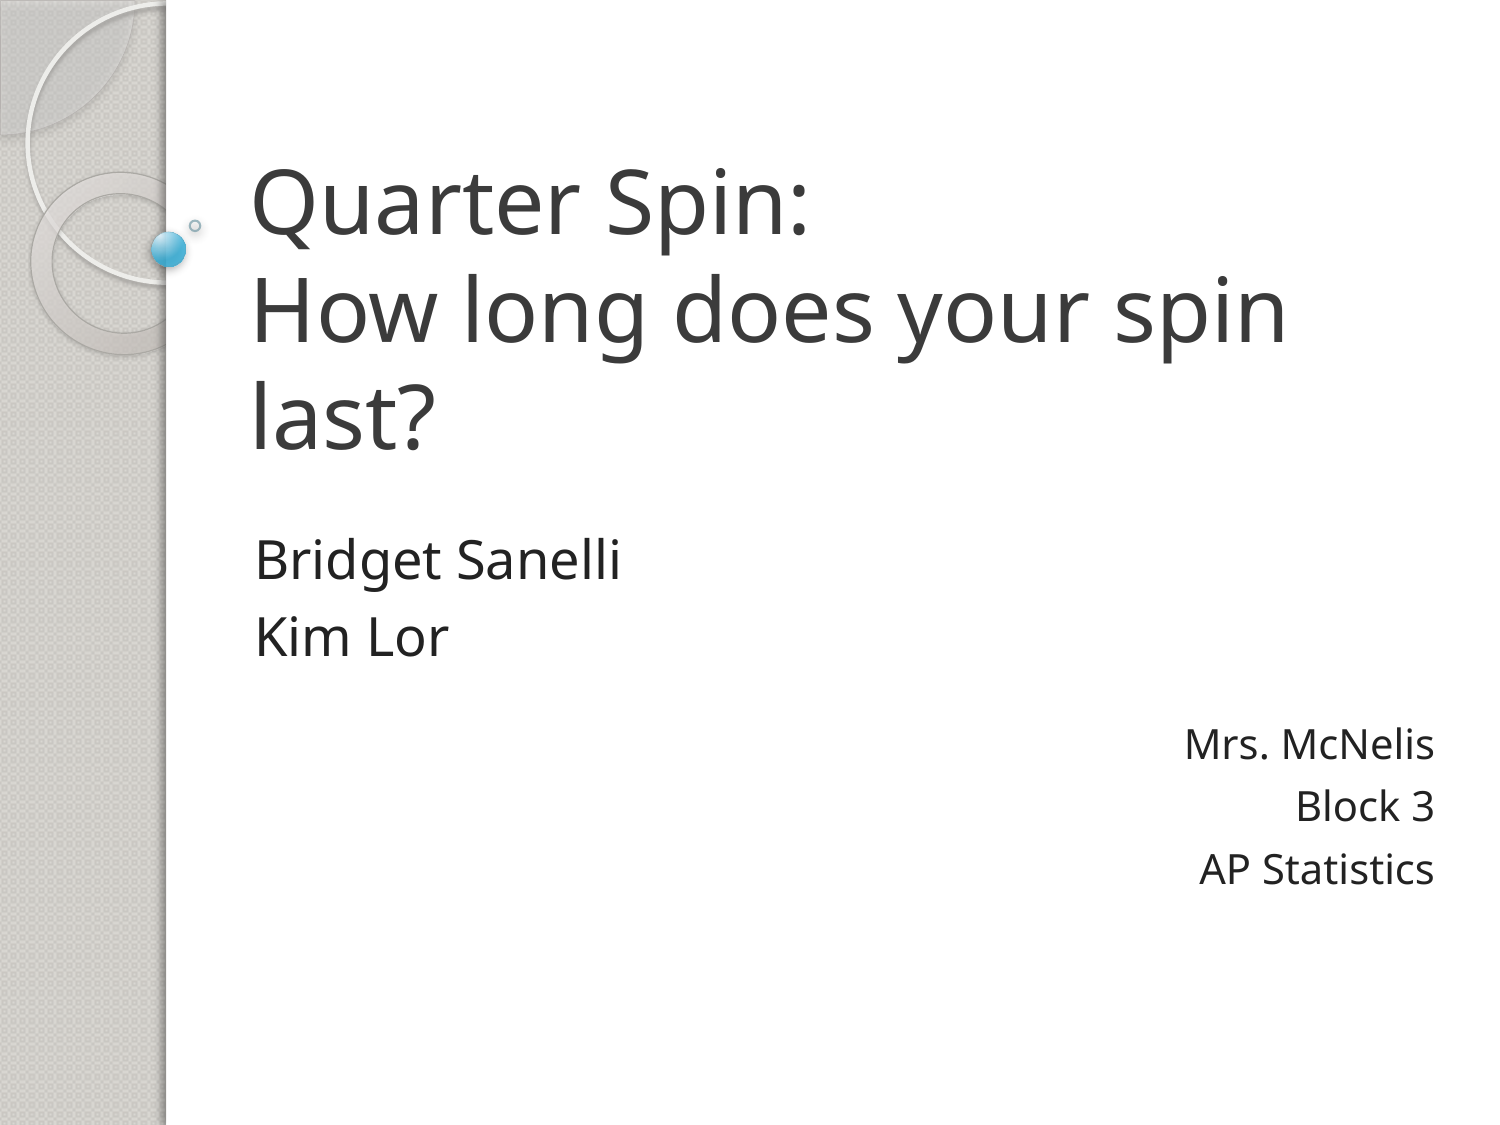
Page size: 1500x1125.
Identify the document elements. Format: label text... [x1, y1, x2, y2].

subtitle Bridget Sanelli Kim Lor Mrs. McNelis Block 3 AP Statistics [234, 525, 1450, 963]
title Quarter Spin: How long does your spin last? [234, 233, 1450, 475]
